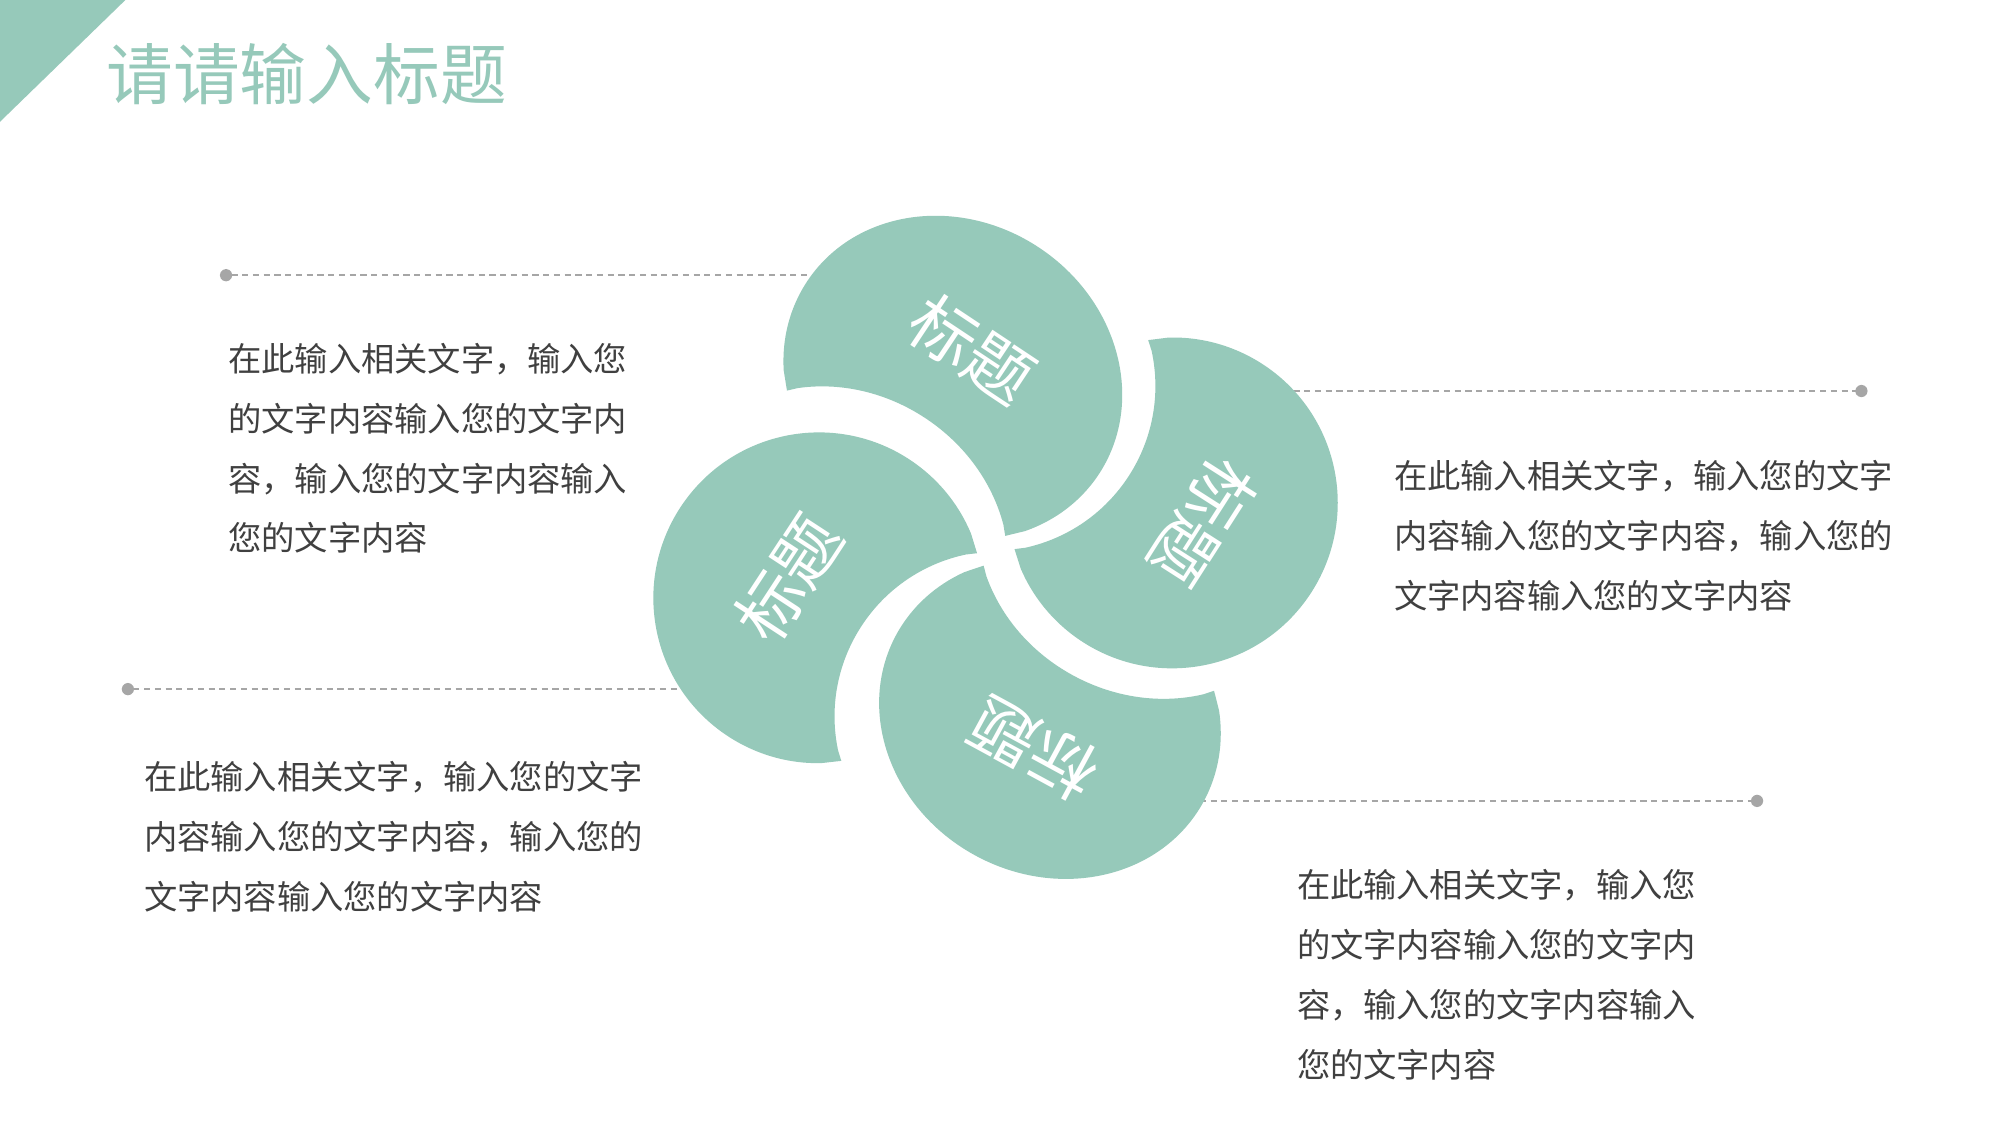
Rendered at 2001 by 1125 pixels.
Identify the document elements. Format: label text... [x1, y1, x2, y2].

text_box 在此输入相关文字，输入您的文字内容输入您的文字内容，输入您的文字内容输入您的文字内容 [1280, 835, 1739, 1093]
text_box [0, 0, 127, 124]
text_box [658, 226, 1334, 872]
text_box 在此输入相关文字，输入您的文字内容输入您的文字内容，输入您的文字内容输入您的文字内容 [127, 728, 670, 925]
text_box 请请输入标题 [91, 25, 522, 121]
text_box 在此输入相关文字，输入您的文字内容输入您的文字内容，输入您的文字内容输入您的文字内容 [211, 309, 658, 566]
text_box 在此输入相关文字，输入您的文字内容输入您的文字内容，输入您的文字内容输入您的文字内容 [1377, 426, 1920, 624]
